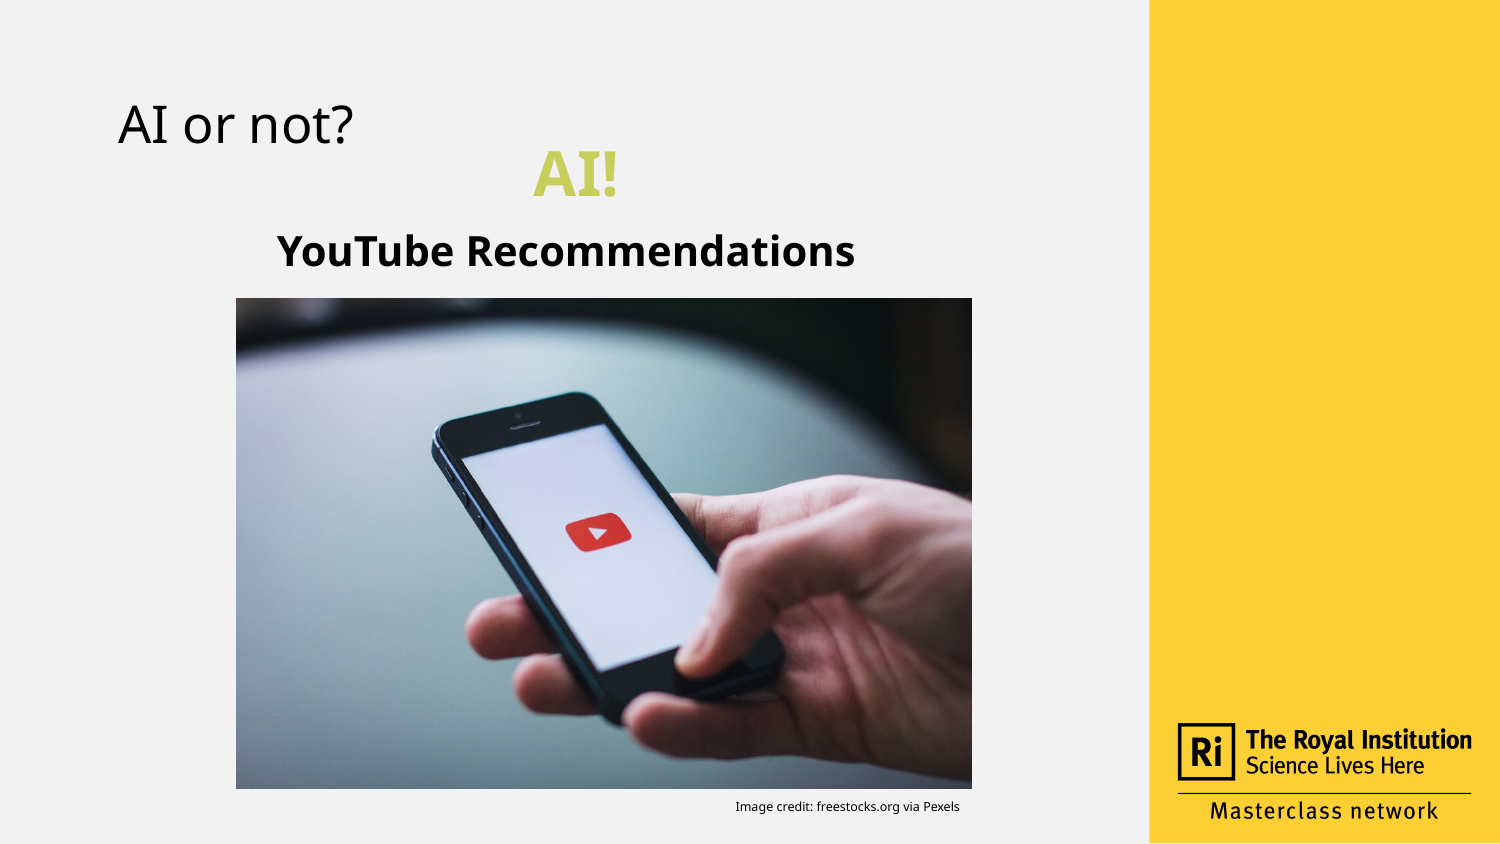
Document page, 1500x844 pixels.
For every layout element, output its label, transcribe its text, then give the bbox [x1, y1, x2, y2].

text_box AI! [519, 126, 886, 217]
picture [1149, 702, 1500, 844]
title AI or not? [103, 44, 1397, 208]
text_box Image credit: freestocks.org via Pexels [545, 793, 972, 844]
list YouTube Recommendations [261, 222, 1056, 759]
picture [236, 298, 972, 789]
